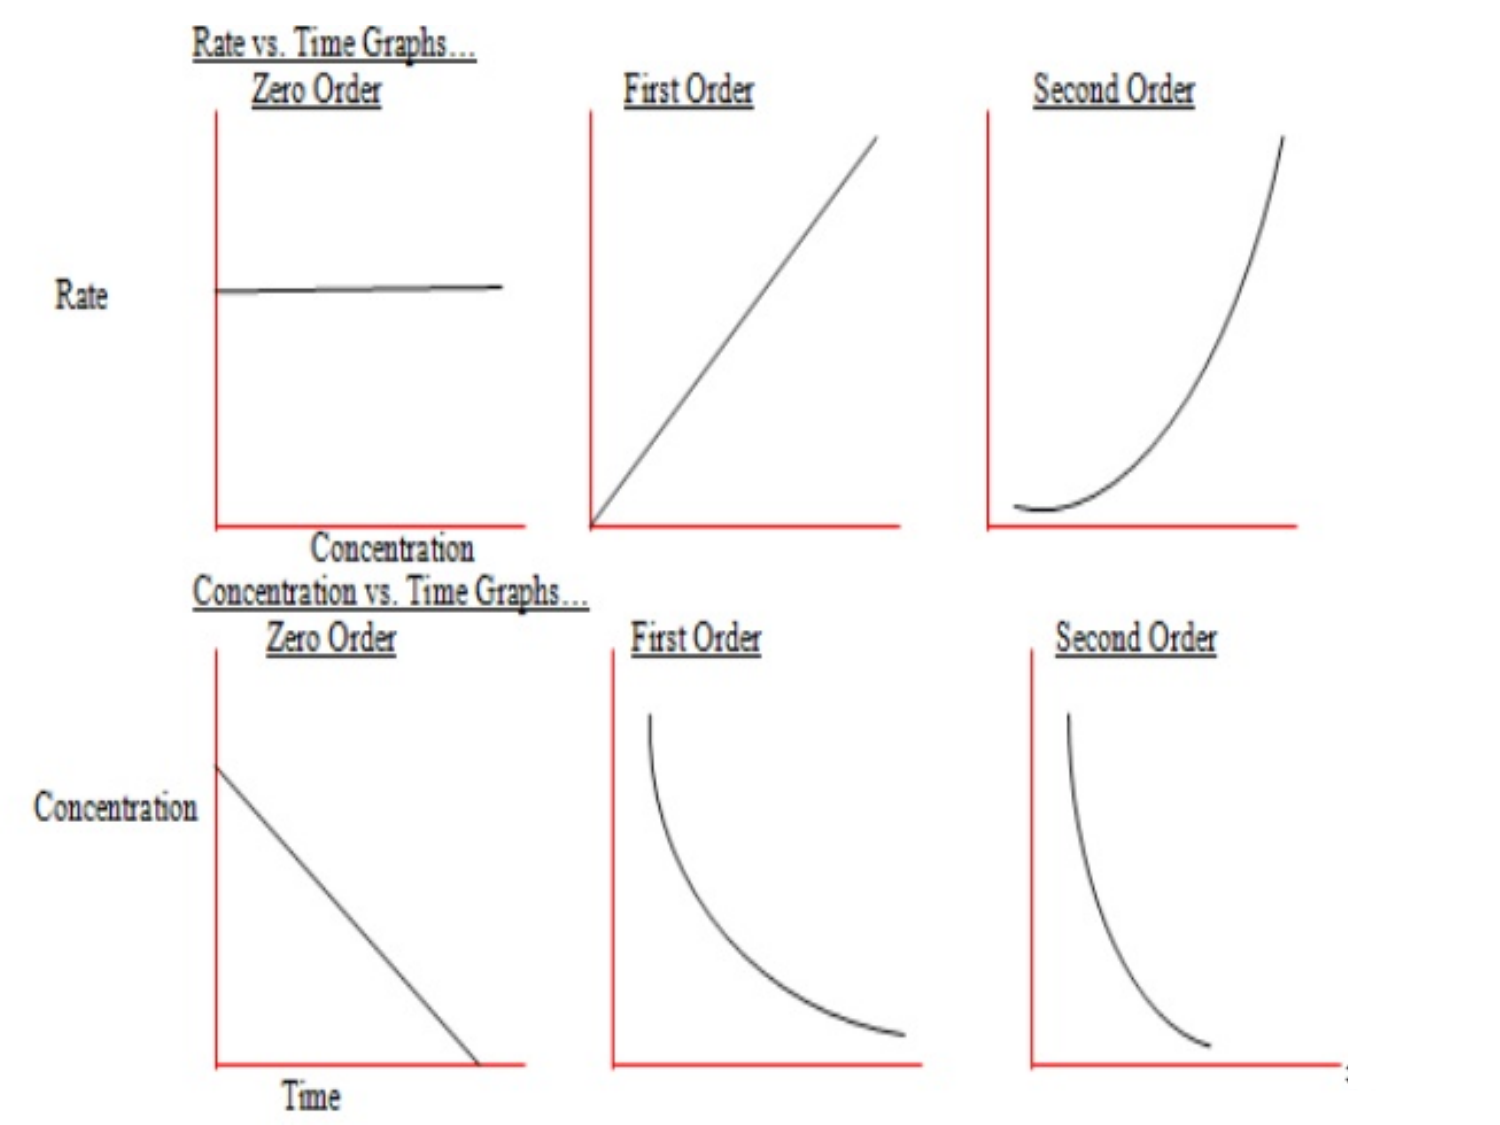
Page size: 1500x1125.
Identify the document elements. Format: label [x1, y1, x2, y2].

text_box [0, 25, 1465, 1125]
